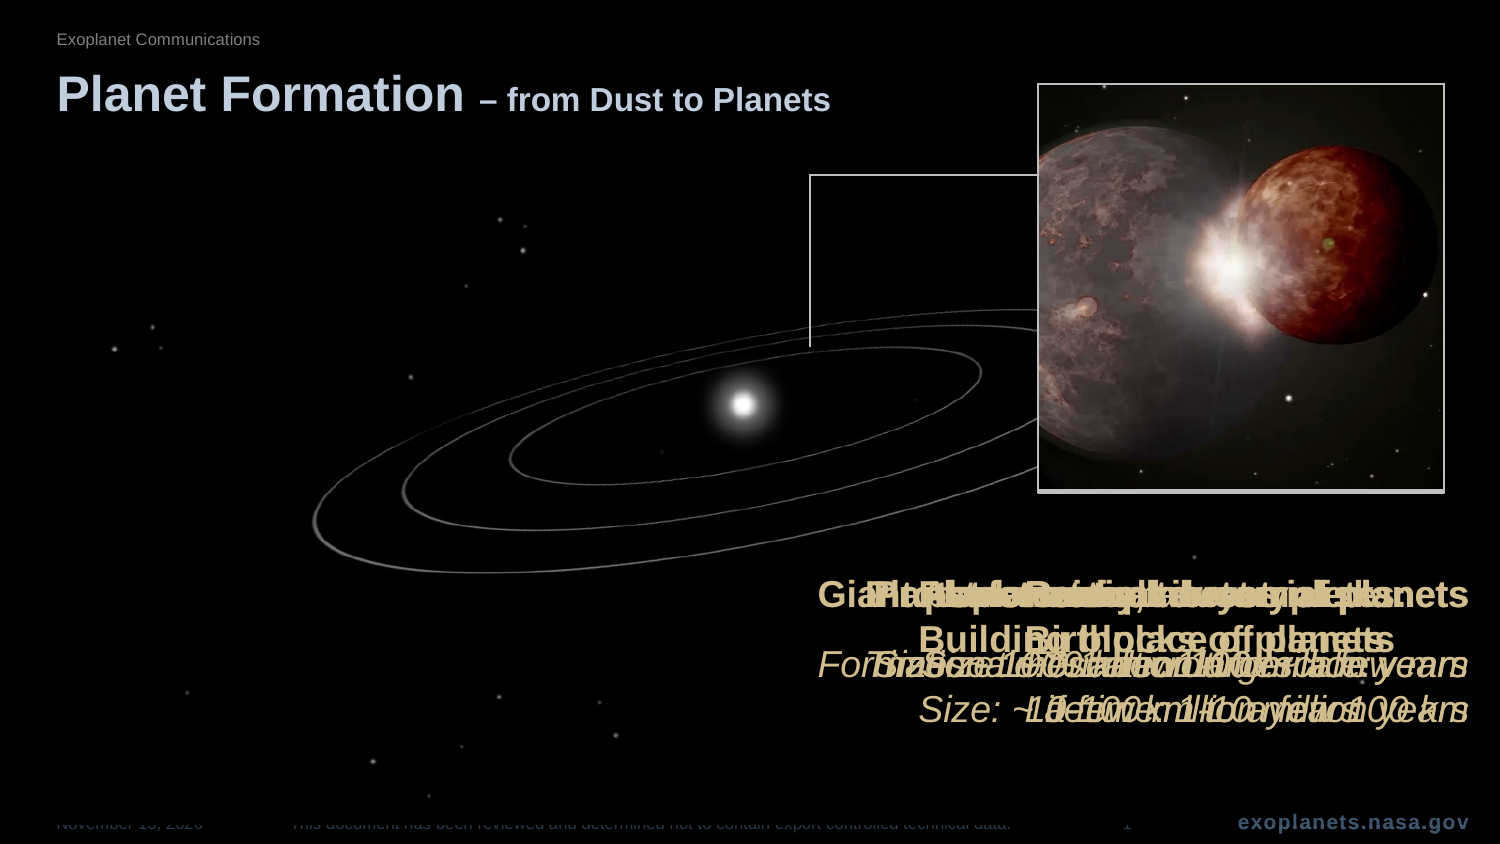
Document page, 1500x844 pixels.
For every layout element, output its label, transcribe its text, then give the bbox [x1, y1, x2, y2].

list Exoplanet Communications [41, 21, 1439, 53]
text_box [809, 84, 1444, 490]
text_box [0, 194, 1500, 830]
title Planet Formation – from Dust to Planets [41, 53, 1439, 125]
